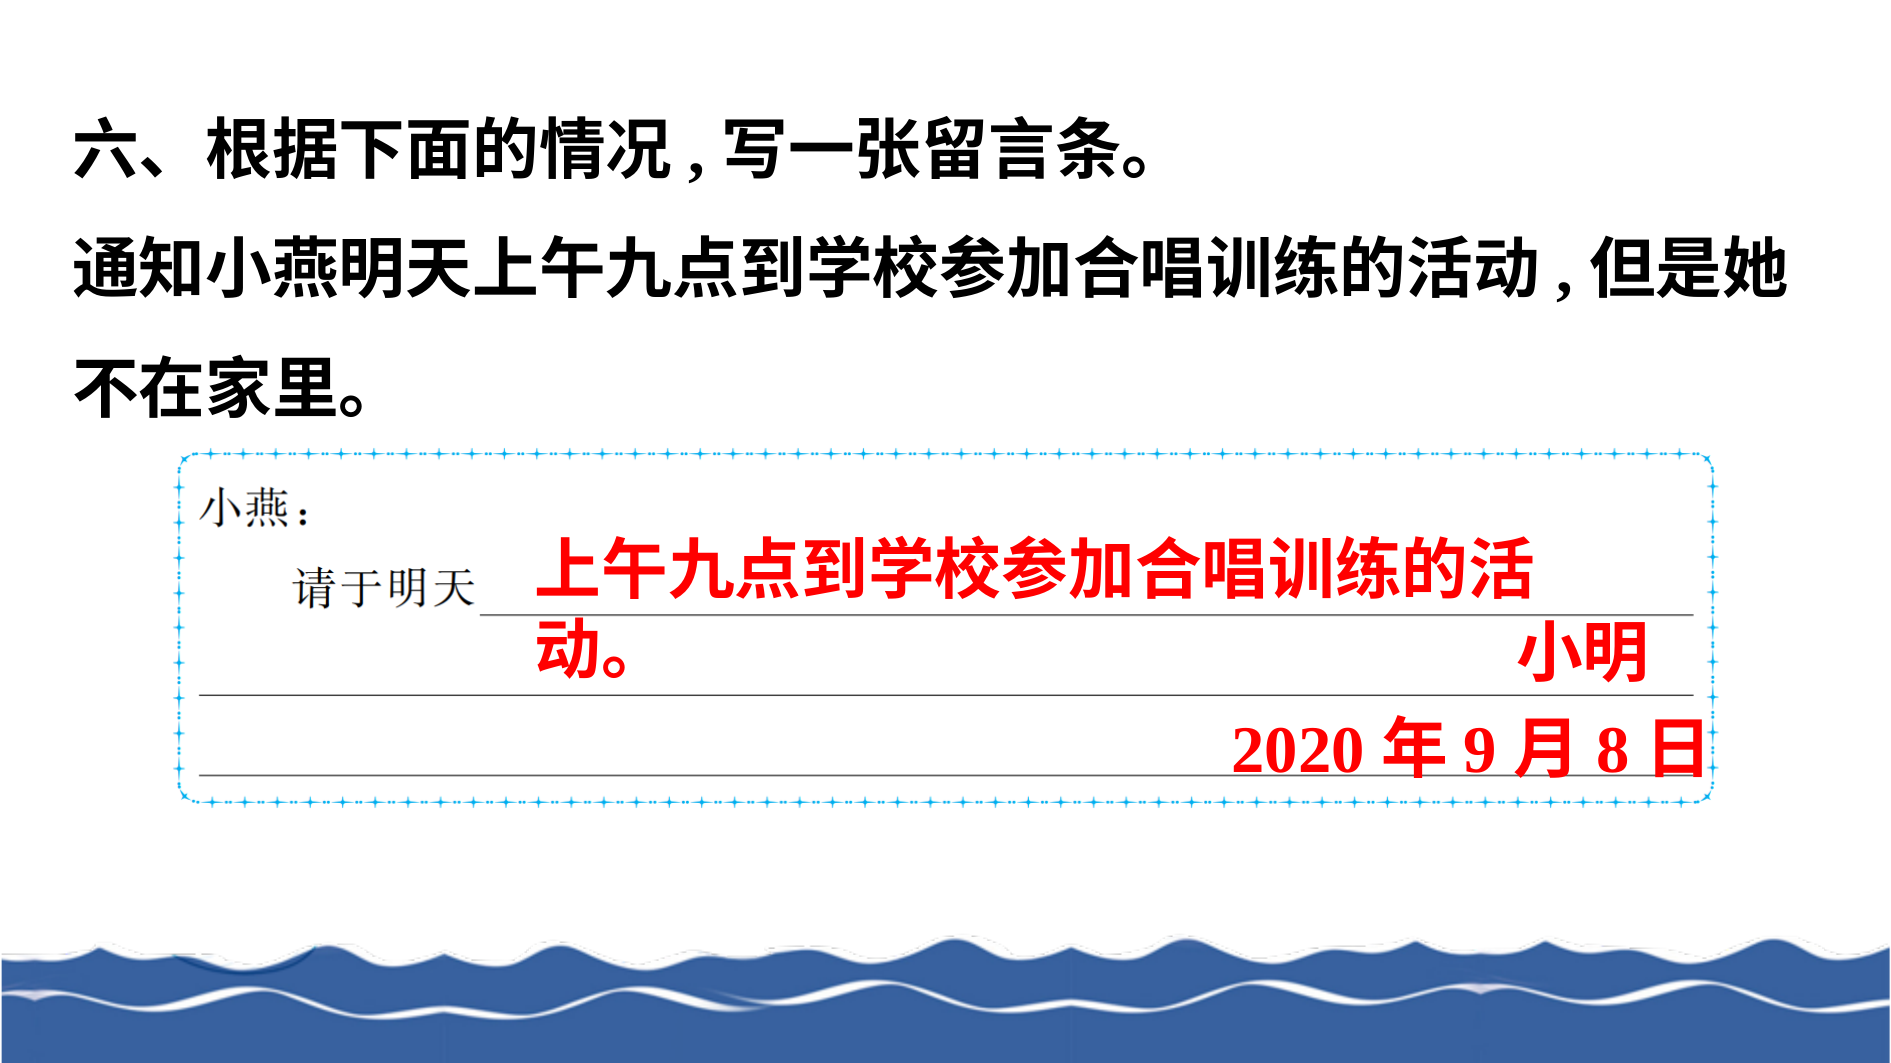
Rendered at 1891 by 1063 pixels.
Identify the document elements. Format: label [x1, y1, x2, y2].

picture [1, 886, 1891, 1063]
text_box [57, 58, 1835, 815]
